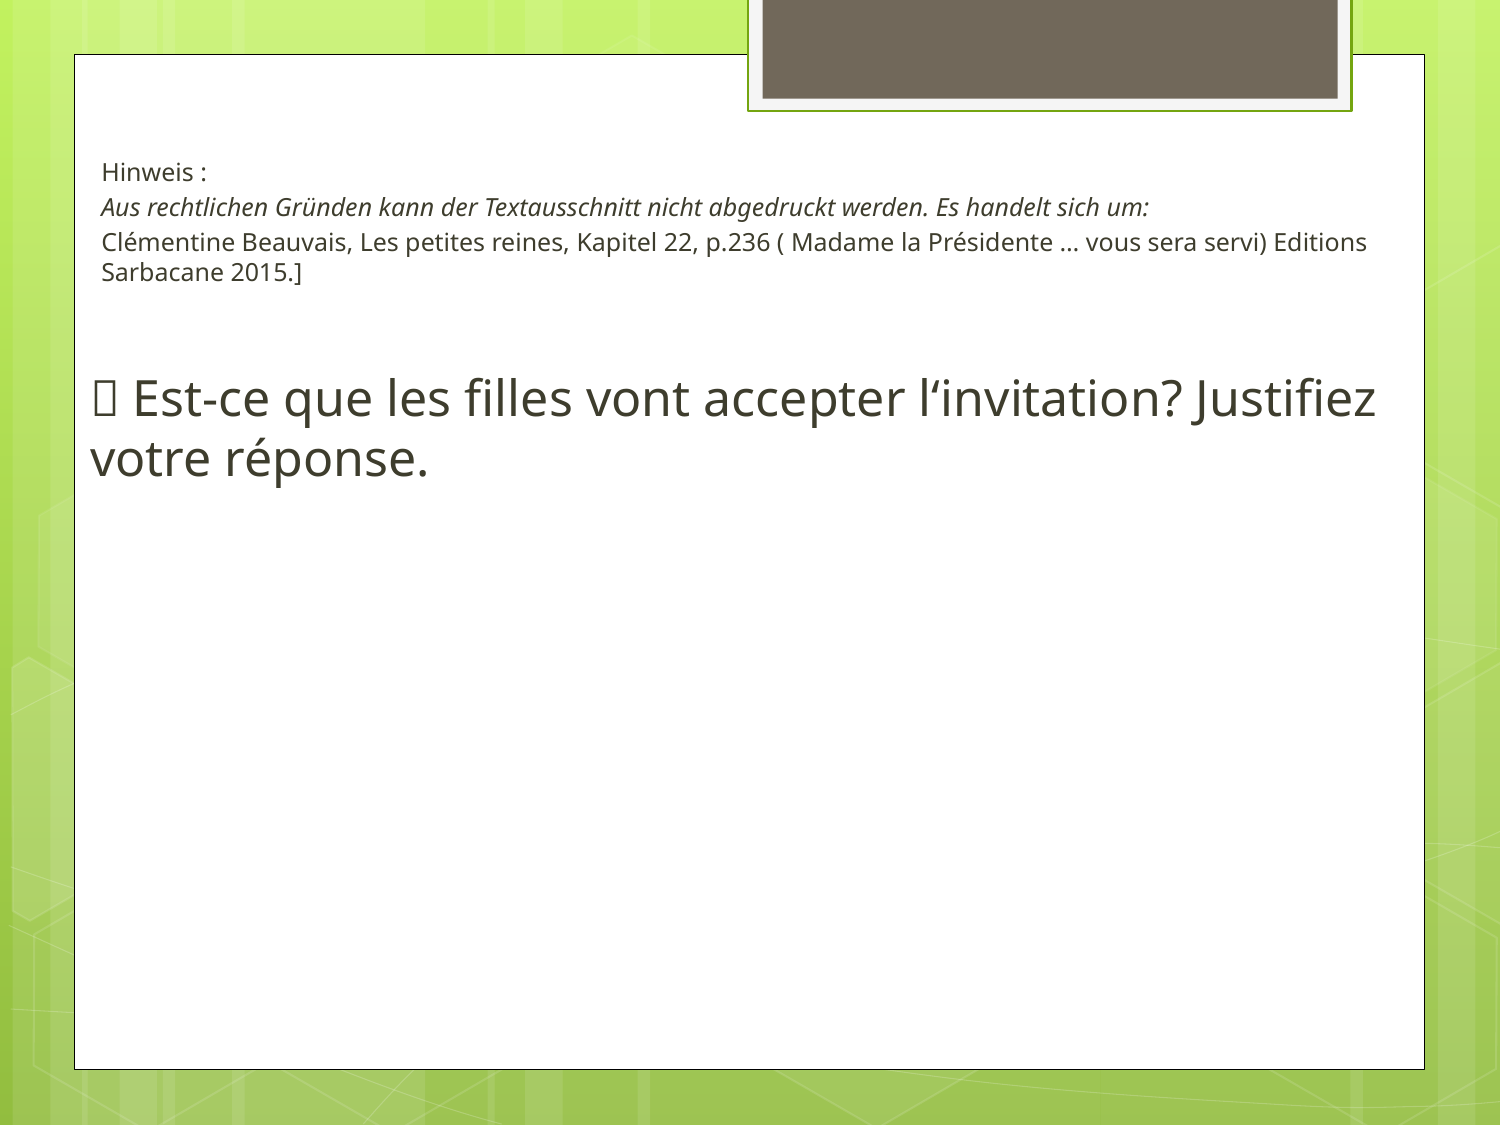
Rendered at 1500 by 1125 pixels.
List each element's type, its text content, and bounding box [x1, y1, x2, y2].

list Hinweis : Aus rechtlichen Gründen kann der Textausschnitt nicht abgedruckt werden. Es handelt sich um: Clémentine Beauvais, Les petites reines, Kapitel 22, p.236 ( Madame la Présidente … vous sera servi) Editions Sarbacane 2015.]  Est-ce que les filles vont accepter l‘invitation? Justifiez votre réponse. [75, 149, 1425, 1094]
